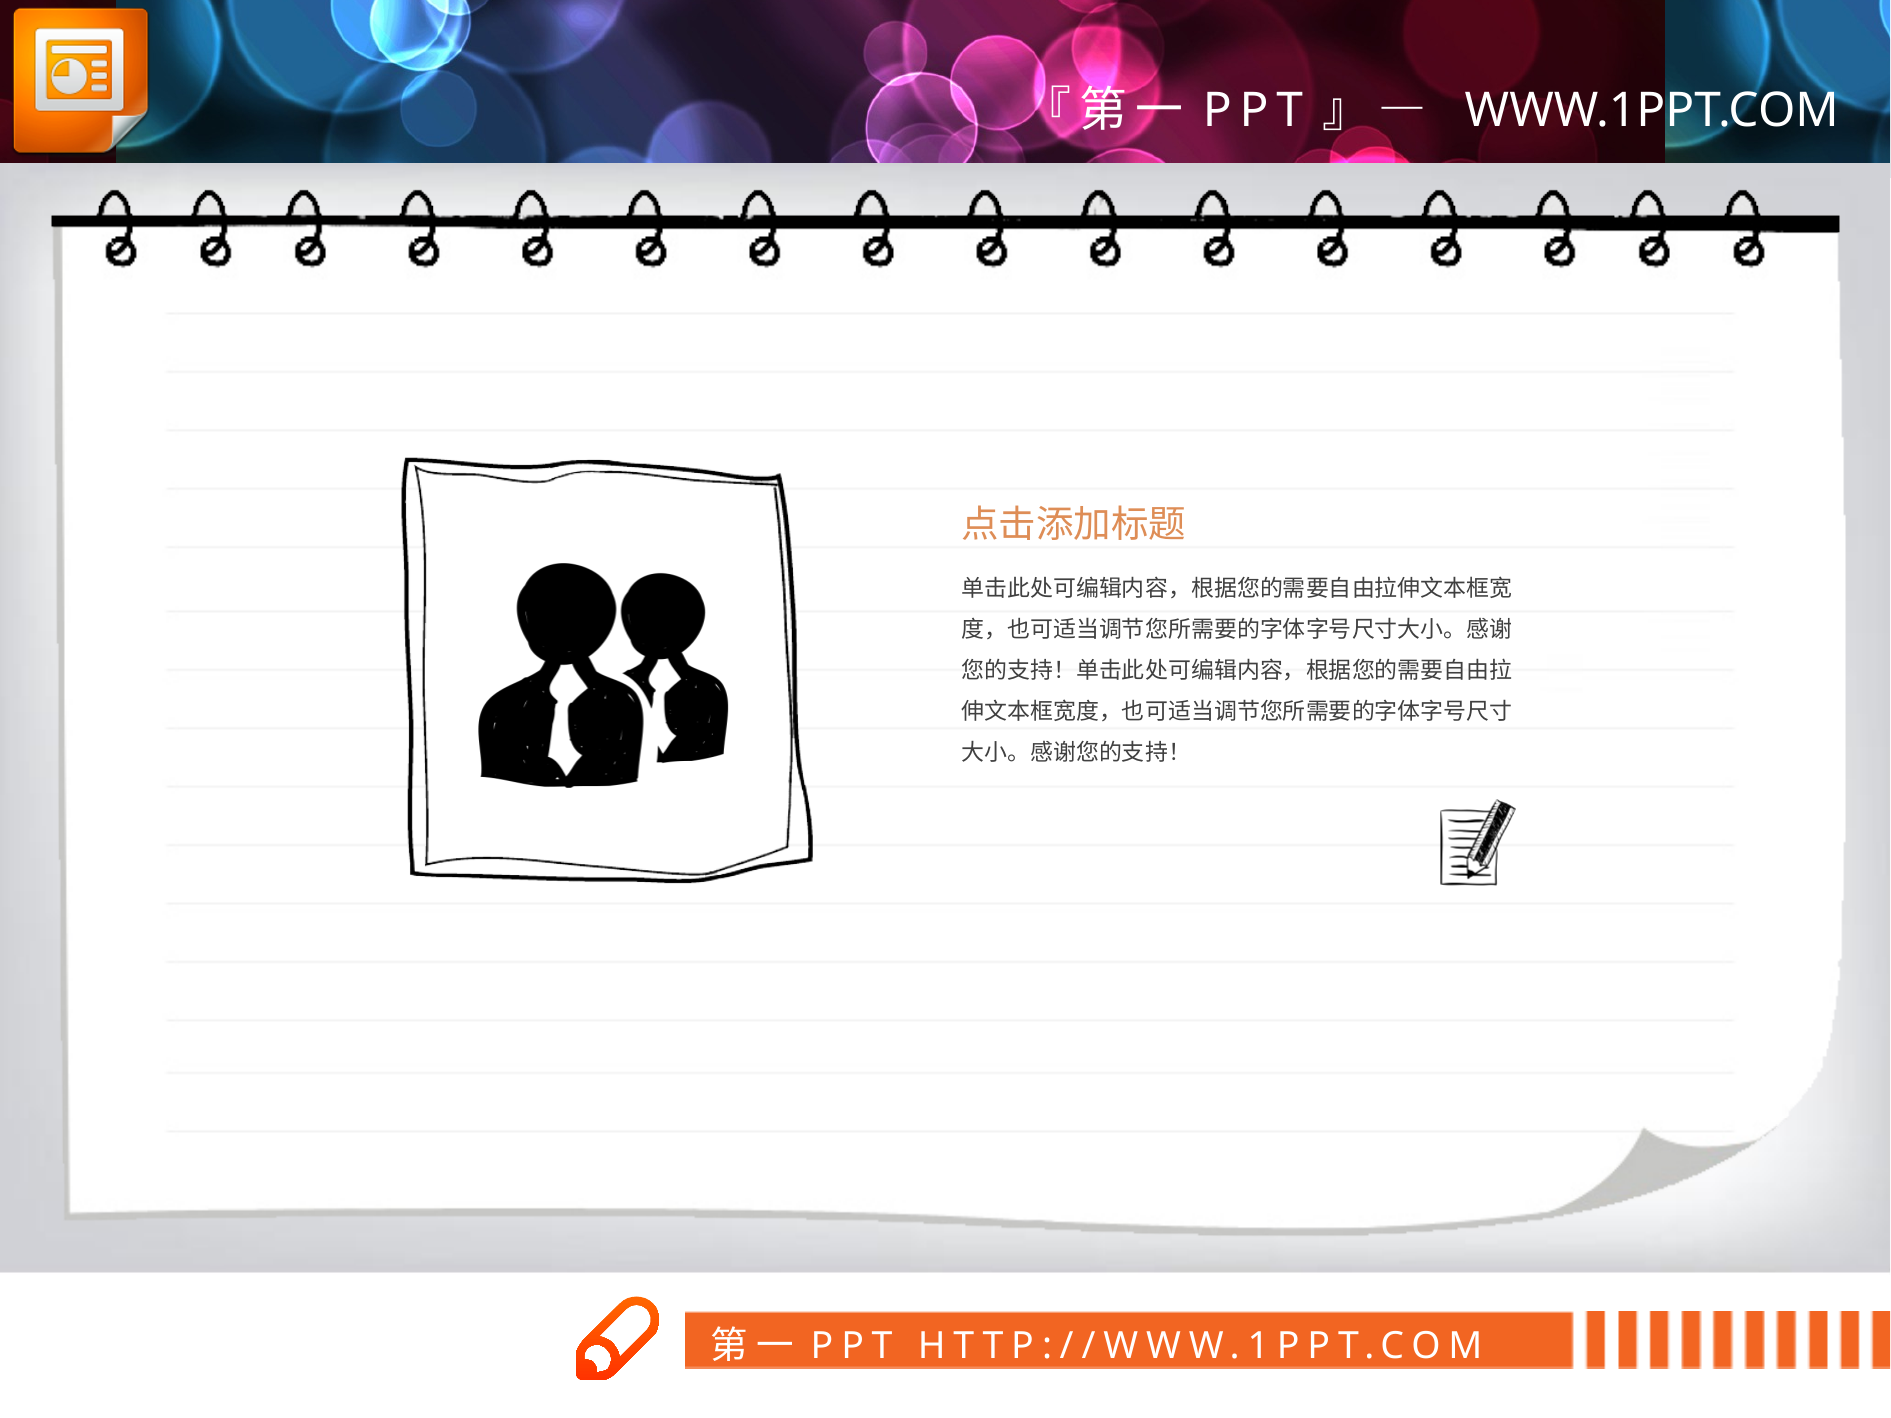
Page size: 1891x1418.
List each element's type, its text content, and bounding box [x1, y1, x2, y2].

picture [0, 0, 1891, 1275]
text_box 点击添加标题 [946, 492, 1412, 552]
picture [685, 1311, 1891, 1369]
text_box 单击此处可编辑内容，根据您的需要自由拉伸文本框宽度，也可适当调节您所需要的字体字号尺寸大小。感谢您的支持！单击此处可编辑内容，根据您的需要自由拉伸文本框宽度，也可适当调节您所需要的字体字号尺寸大小。感谢您的支持！ [946, 552, 1535, 814]
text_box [389, 448, 824, 900]
